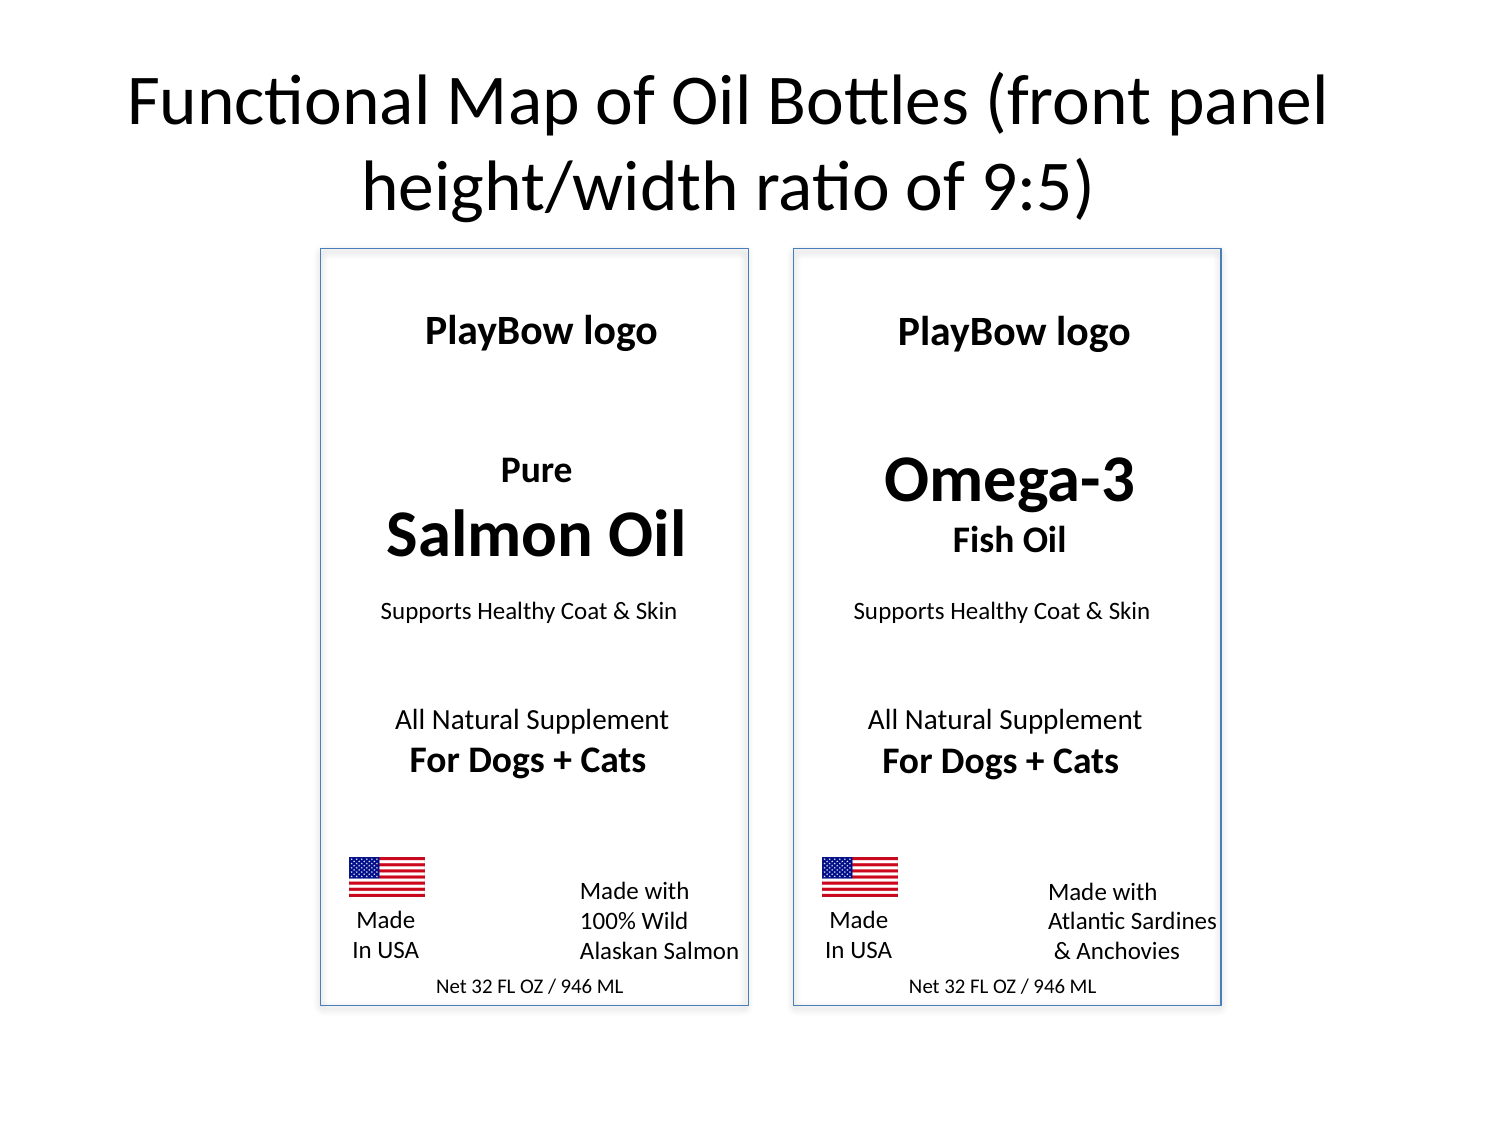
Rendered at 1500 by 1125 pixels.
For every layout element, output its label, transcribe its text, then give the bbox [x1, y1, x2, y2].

title Functional Map of Oil Bottles (front panel height/width ratio of 9:5) [53, 45, 1404, 233]
text_box Supports Healthy Coat & Skin [838, 541, 1172, 632]
text_box Made In USA [337, 861, 435, 1006]
text_box Made with 100% Wild Alaskan Salmon [565, 832, 755, 973]
text_box PlayBow logo [882, 250, 1146, 361]
text_box Made with Atlantic Sardines & Anchovies [1033, 832, 1233, 973]
text_box Made In USA [810, 861, 908, 1006]
text_box PlayBow logo [410, 250, 673, 361]
text_box Omega-3 Fish Oil [869, 427, 1150, 541]
text_box [793, 248, 1222, 1006]
picture [822, 857, 898, 898]
text_box All Natural Supplement For Dogs + Cats [853, 693, 1158, 788]
text_box Supports Healthy Coat & Skin [365, 541, 699, 632]
text_box Net 32 FL OZ / 946 ML [894, 930, 1112, 1006]
text_box Net 32 FL OZ / 946 ML [421, 930, 639, 1006]
text_box [320, 248, 749, 1006]
text_box All Natural Supplement For Dogs + Cats [380, 693, 685, 788]
picture [349, 857, 425, 898]
text_box Pure Salmon Oil [371, 437, 702, 578]
